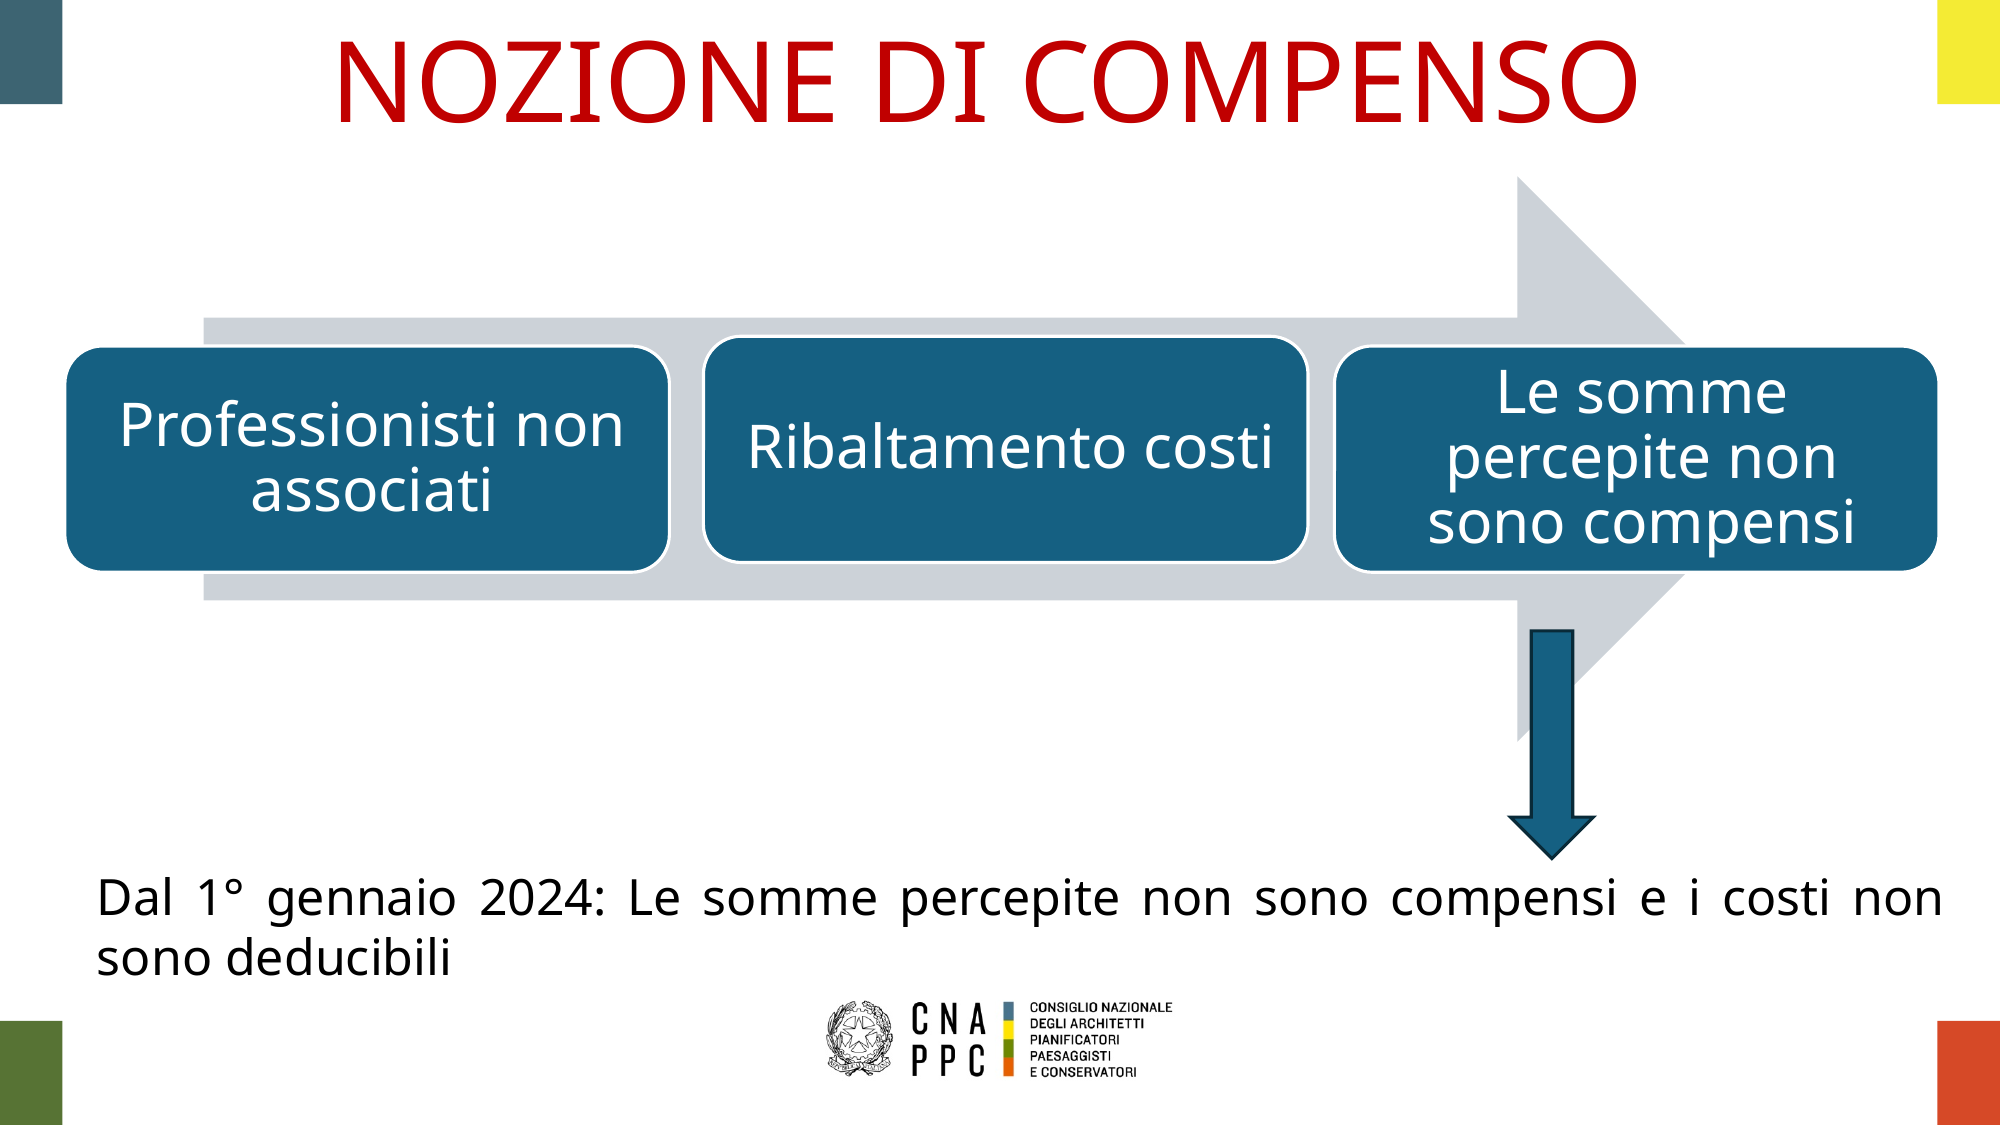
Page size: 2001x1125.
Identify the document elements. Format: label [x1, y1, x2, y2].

text_box [0, 0, 2000, 1125]
